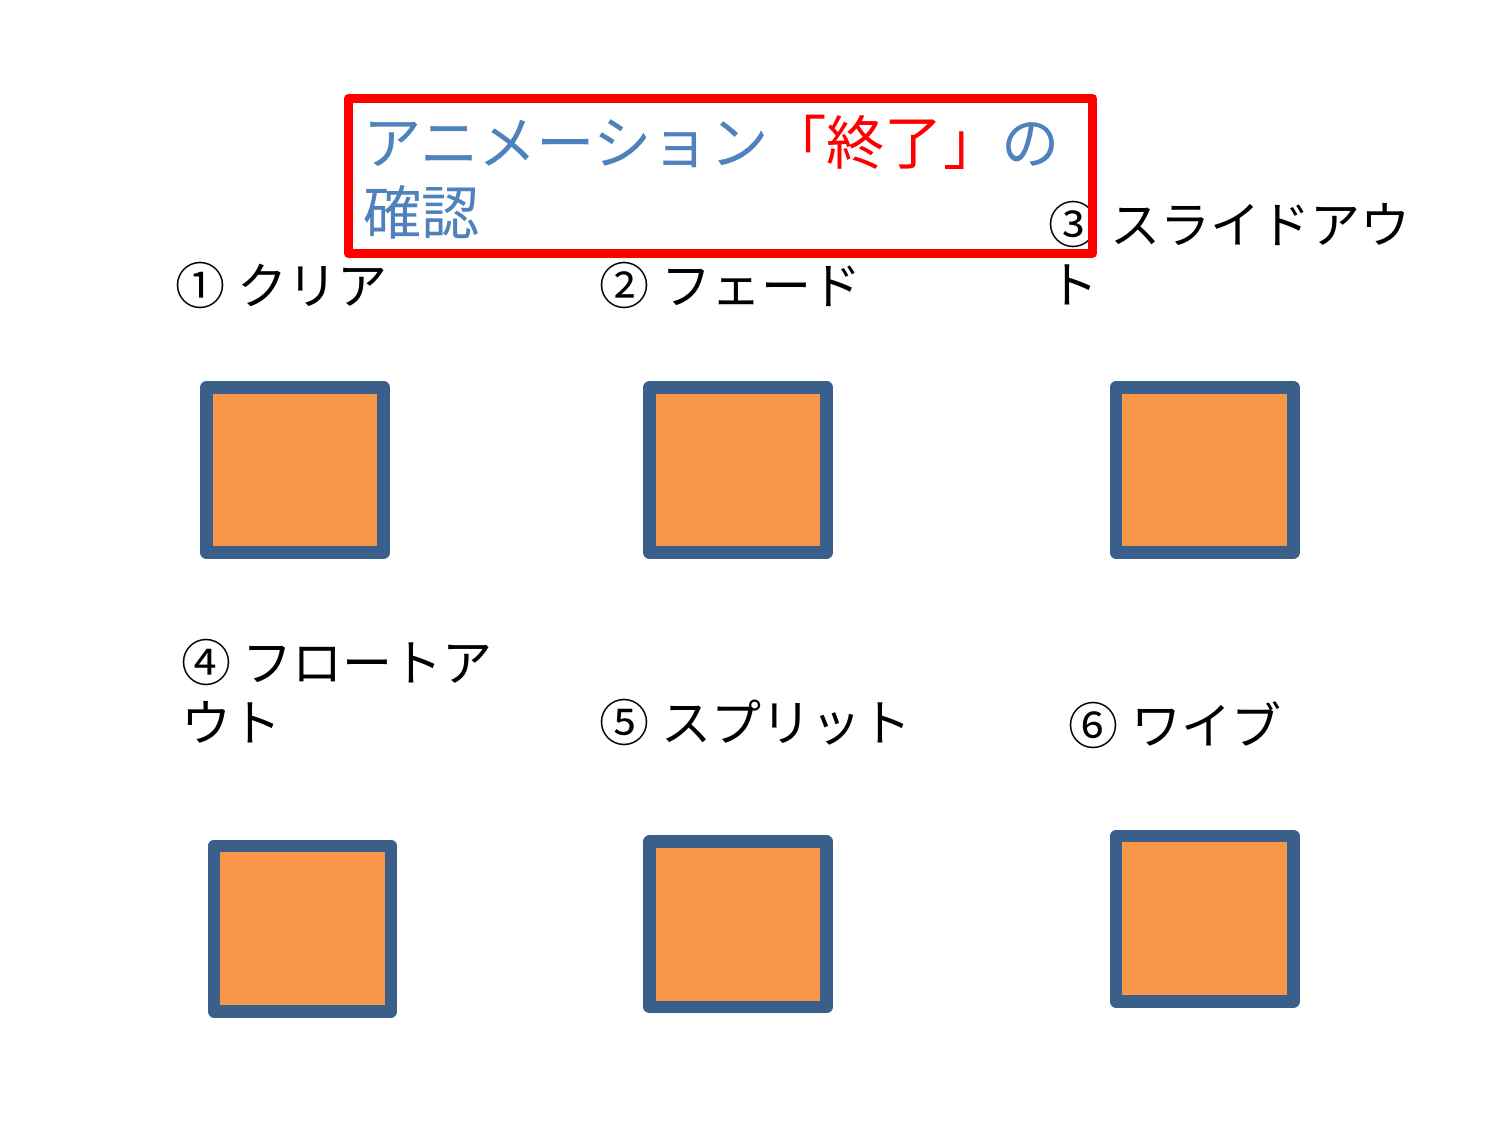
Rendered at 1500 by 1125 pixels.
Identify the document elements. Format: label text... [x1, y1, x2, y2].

text_box [204, 385, 386, 555]
text_box ③スライドアウト [1033, 186, 1436, 322]
text_box ⑥ワイブ [1054, 687, 1397, 762]
text_box [1114, 385, 1295, 555]
text_box ②フェード [584, 254, 987, 322]
text_box ①クリア [160, 246, 479, 322]
text_box [1114, 834, 1295, 1004]
text_box [647, 839, 829, 1009]
text_box ④フロートアウト [166, 623, 550, 759]
text_box [212, 844, 393, 1013]
text_box ⑤スプリット [584, 684, 928, 759]
text_box アニメーション「終了」の確認 [348, 98, 1093, 254]
text_box [647, 385, 829, 555]
